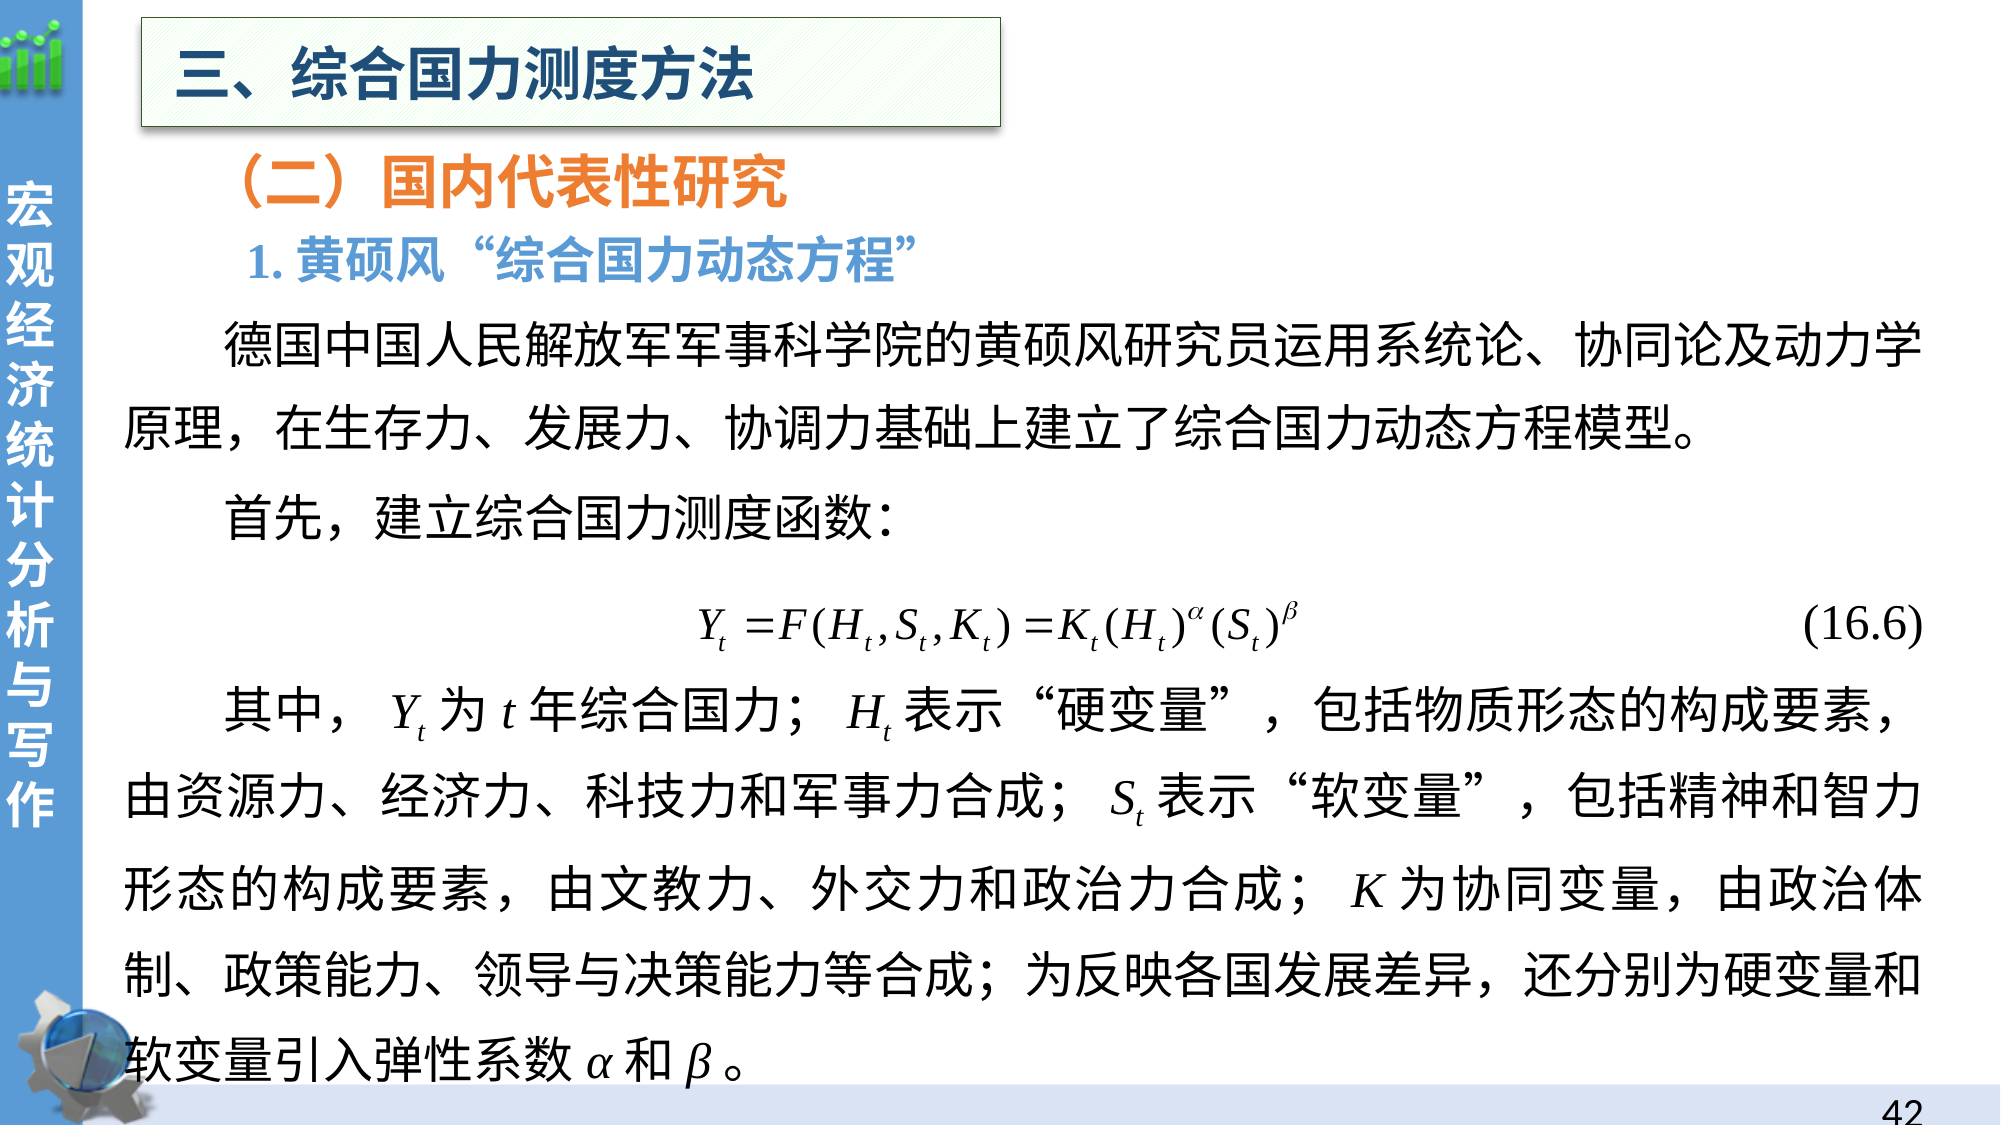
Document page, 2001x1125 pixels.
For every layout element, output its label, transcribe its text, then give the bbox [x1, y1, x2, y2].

text_box （二）国内代表性研究 1.黄硕风“综合国力动态方程” 德国中国人民解放军军事科学院的黄硕风研究员运用系统论、协同论及动力学原理，在生存力、发展力、协调力基础上建立了综合国力动态方程模型。 首先，建立综合国力测度函数： (16.6) 其中，Yt为t年综合国力；Ht表示“硬变量”，包括物质形态的构成要素，由资源力、经济力、科技力和军事力合成；St表示“软变量”，包括精神和智力形态的构成要素，由文教力、外交力和政治力合成；K为协同变量，由政治体制、政策能力、领导与决策能力等合成；为反映各国发展差异，还分别为硬变量和软变量引入弹性系数α和β。 [108, 142, 1940, 1057]
picture [0, 0, 2001, 1125]
slide_number 41 [1786, 1085, 1940, 1125]
text_box 三、综合国力测度方法 [141, 17, 1000, 127]
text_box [692, 590, 1308, 663]
